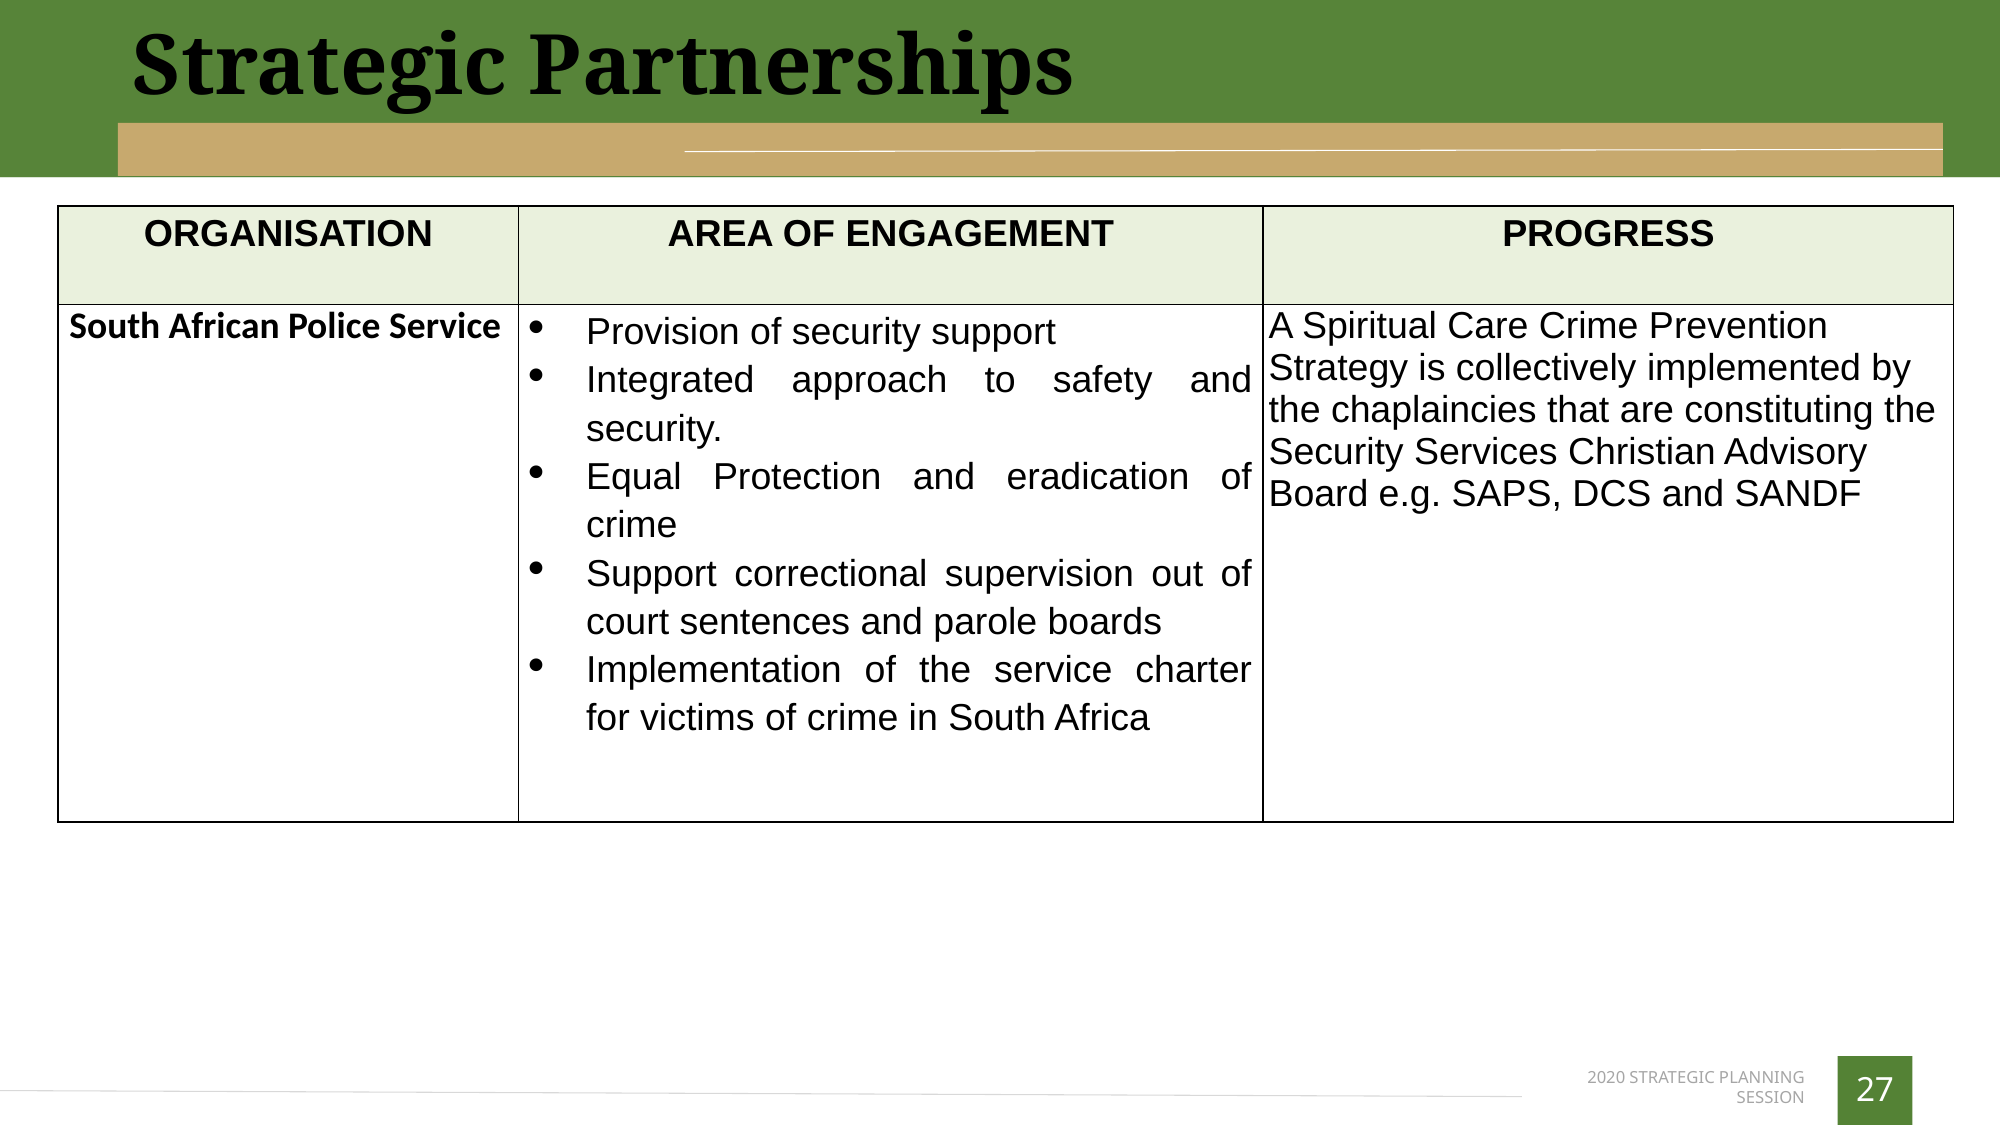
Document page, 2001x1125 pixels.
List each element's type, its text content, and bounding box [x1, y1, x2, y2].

text_box [500, 502, 1500, 566]
text_box Strategic Partnerships [117, 0, 2000, 135]
table_header ORGANISATION [59, 207, 518, 304]
text_box [0, 0, 2000, 178]
table_header AREA OF ENGAGEMENT [519, 207, 1262, 304]
table_header PROGRESS [1264, 207, 1953, 304]
table_cell South African Police Service [59, 305, 518, 821]
table_cell A Spiritual Care Crime Prevention Strategy is collectively implemented by the chaplaincies that are constituting the Security Services Christian Advisory Board e.g. SAPS, DCS and SANDF [1264, 305, 1953, 821]
text_box [117, 135, 1943, 176]
table_cell Provision of security support Integrated approach to safety and security. Equal Protection and eradication of crime Support correctional supervision out of court sentences and parole boards Implementation of the service charter for victims of crime in South Africa [519, 566, 1262, 821]
table_cell Provision of security support Integrated approach to safety and security. Equal Protection and eradication of crime Support correctional supervision out of court sentences and parole boards Implementation of the service charter for victims of crime in South Africa [519, 305, 1262, 502]
